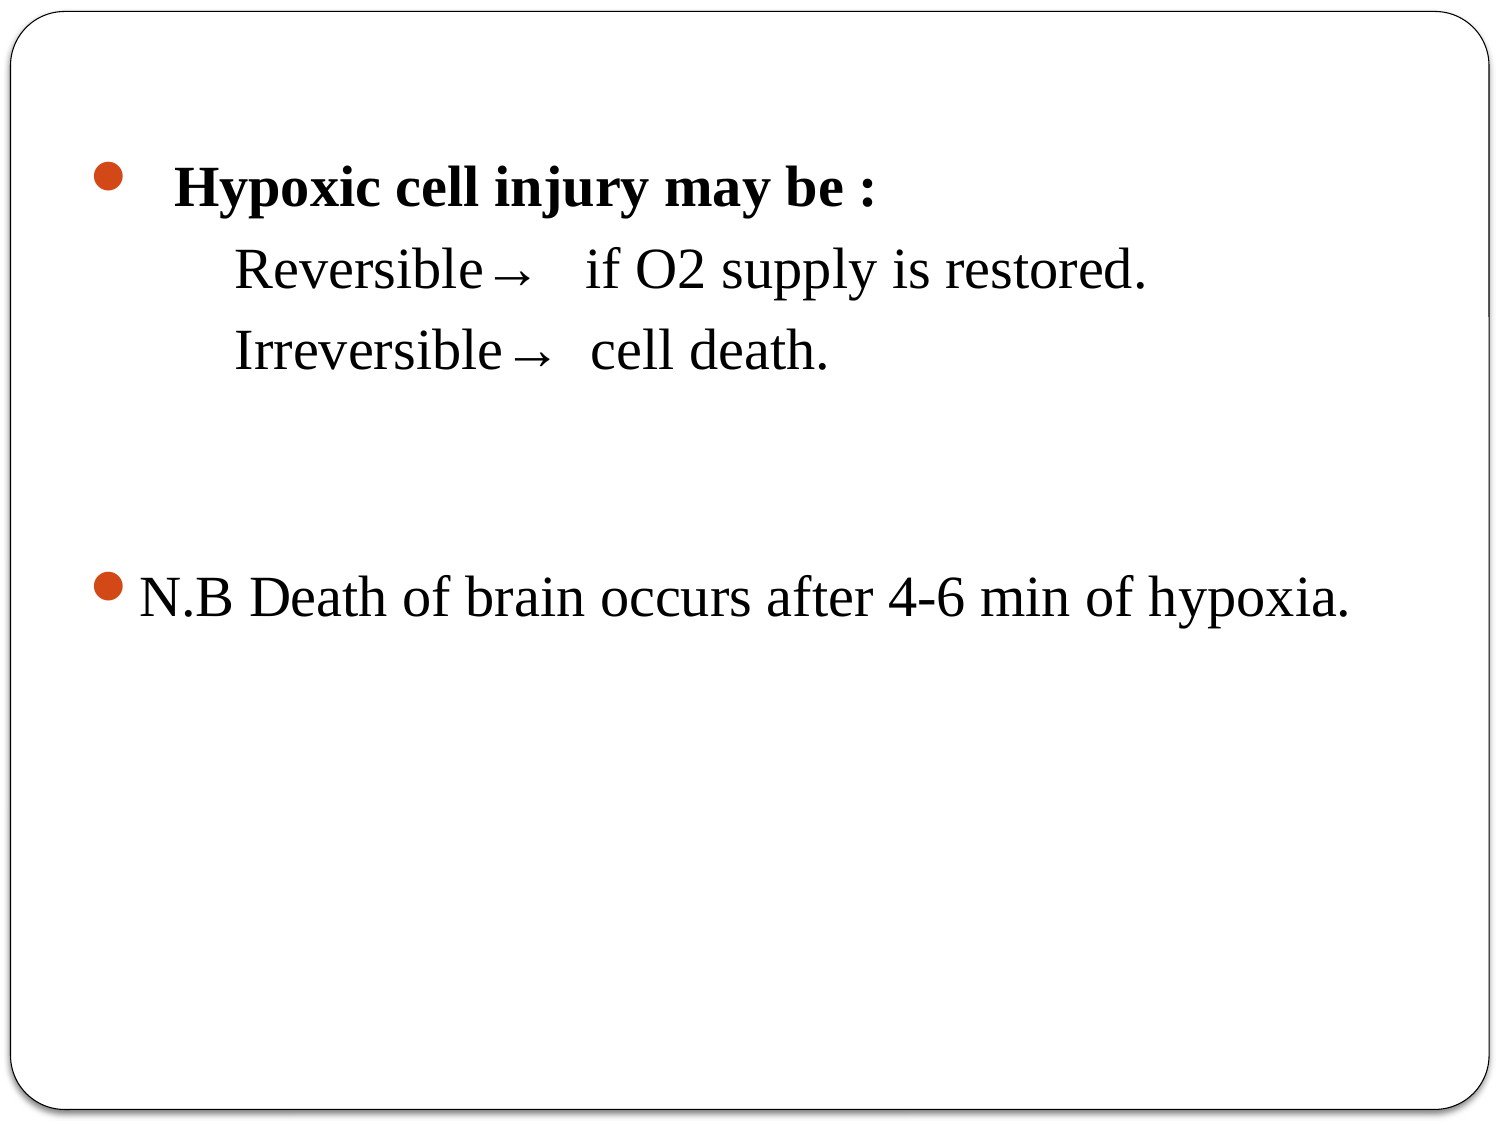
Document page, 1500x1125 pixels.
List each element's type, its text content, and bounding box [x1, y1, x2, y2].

list Hypoxic cell injury may be : Reversible→ if O2 supply is restored. Irreversible→ cell death. N.B Death of brain occurs after 4-6 min of hypoxia. [75, 58, 1425, 1005]
